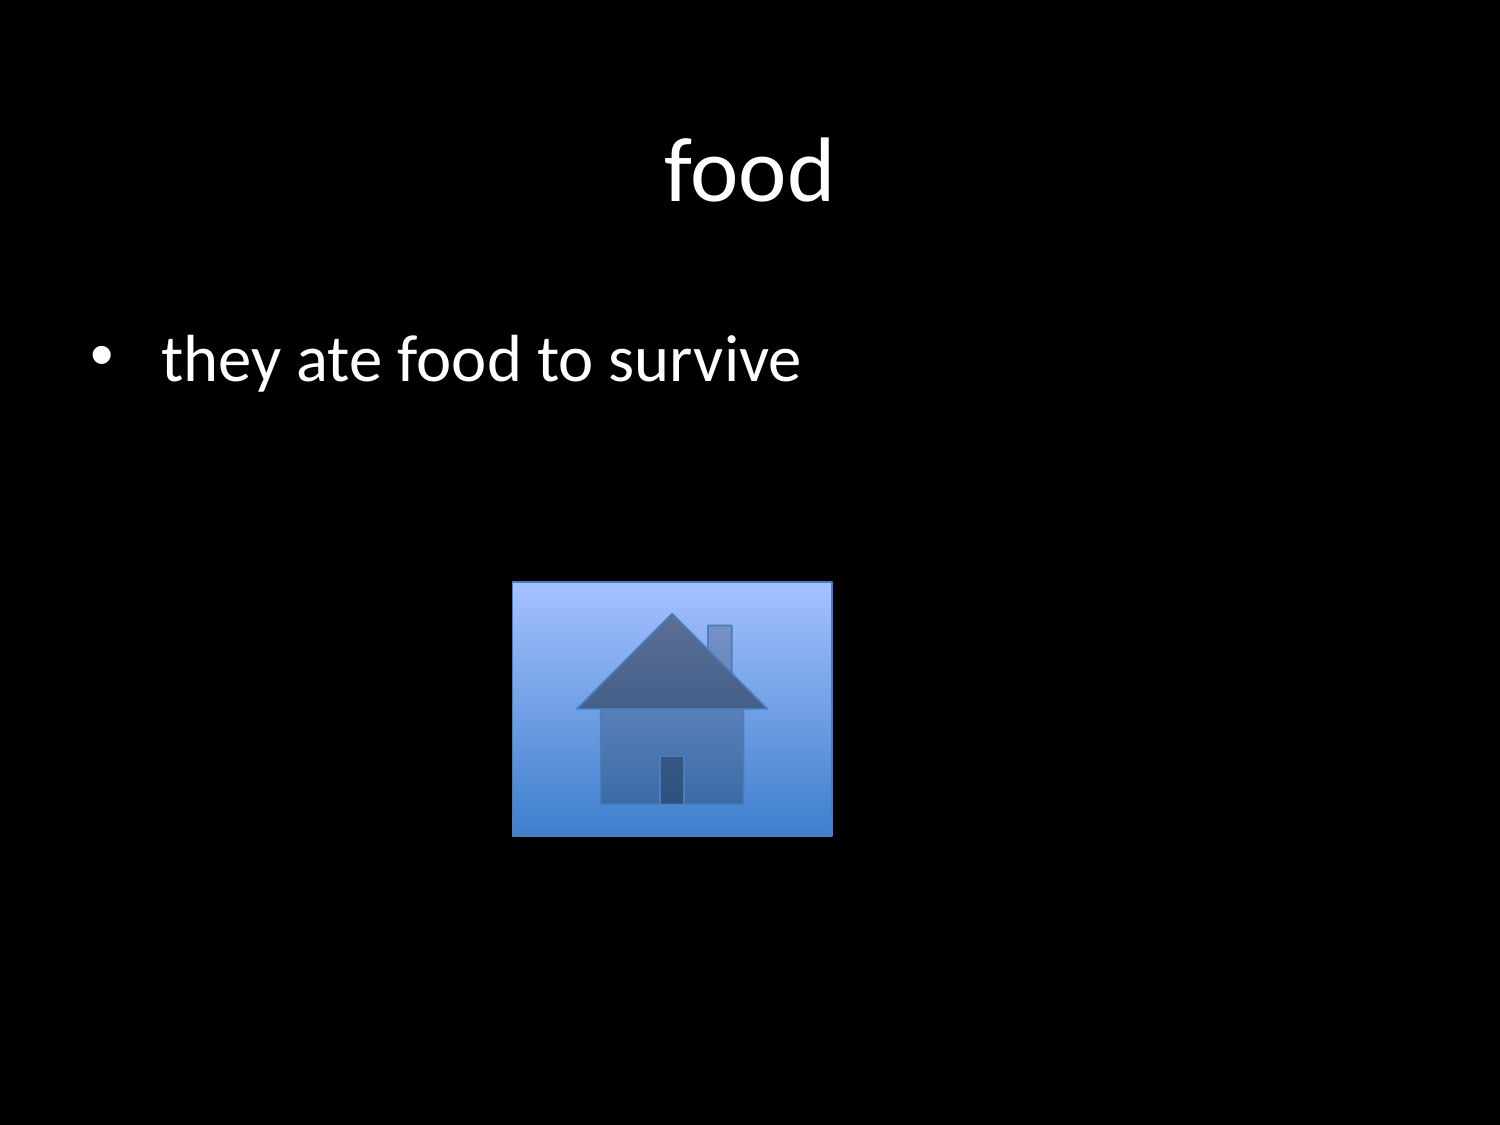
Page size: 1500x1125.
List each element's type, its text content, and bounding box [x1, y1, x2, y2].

list they ate food to survive [75, 306, 1425, 1050]
title food [75, 70, 1425, 259]
text_box [512, 581, 833, 837]
